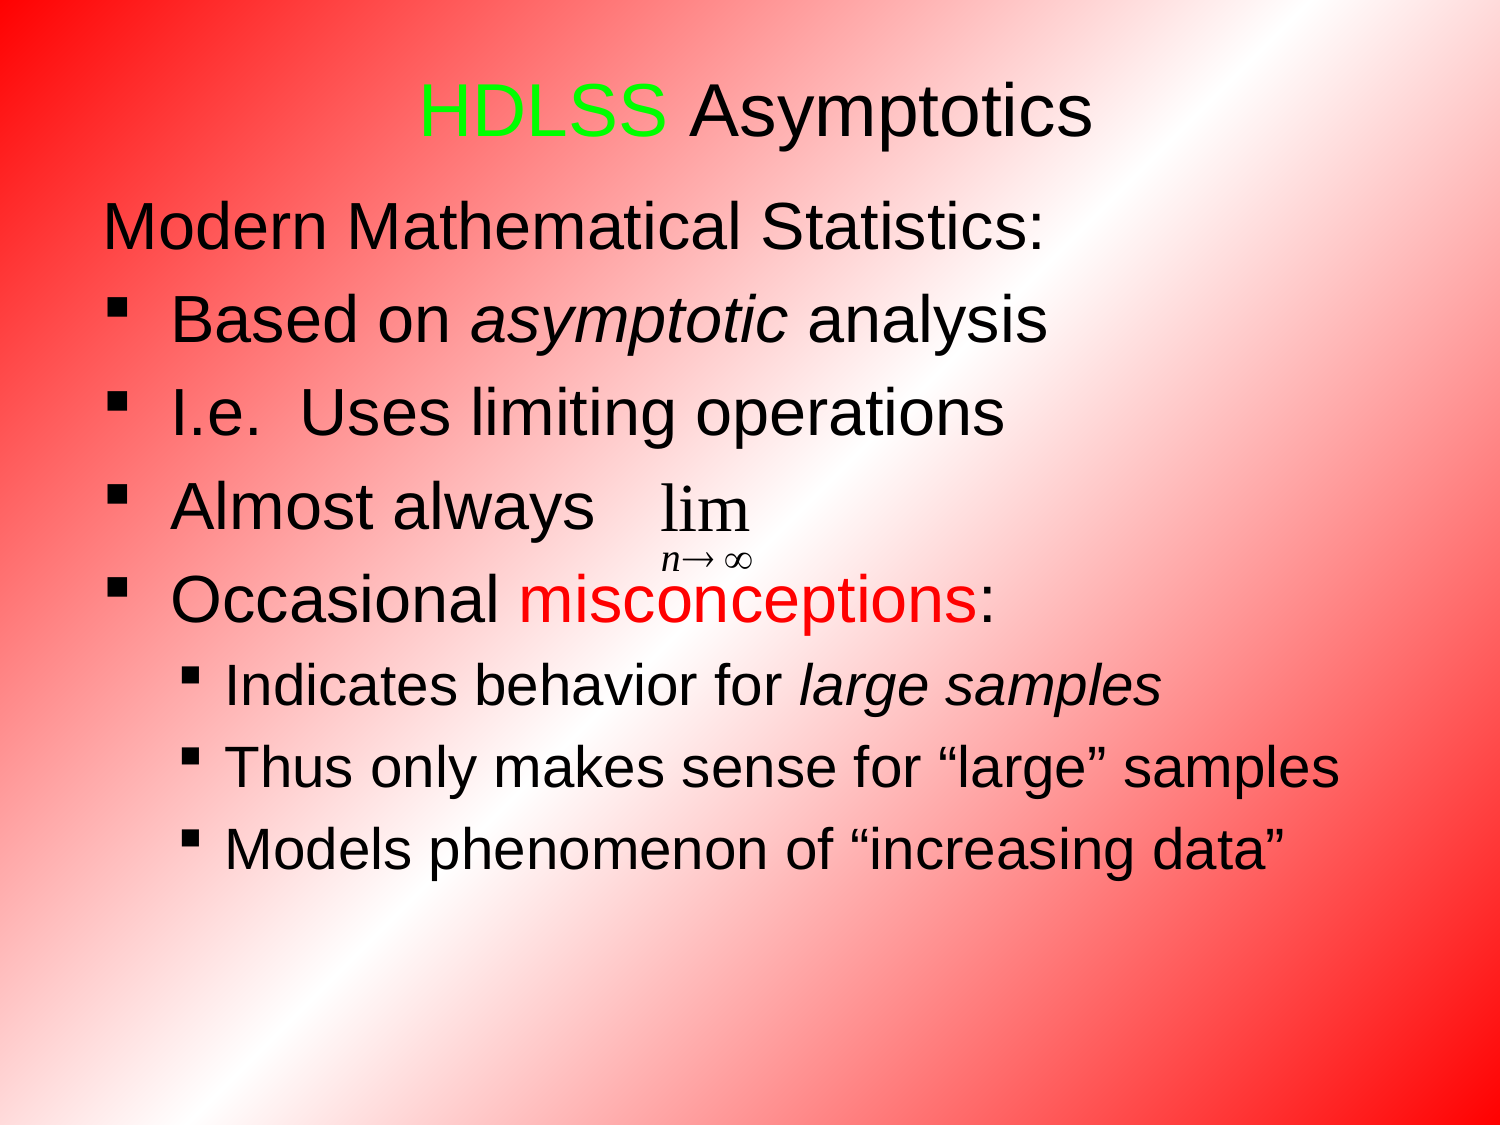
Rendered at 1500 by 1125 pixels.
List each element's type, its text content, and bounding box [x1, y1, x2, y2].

title HDLSS Asymptotics [50, 24, 1463, 188]
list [649, 462, 765, 589]
list Modern Mathematical Statistics: Based on asymptotic analysis I.e. Uses limiting operations Almost always Occasional misconceptions: Indicates behavior for large samples Thus only makes sense for “large” samples Models phenomenon of “increasing data” [87, 174, 1409, 1013]
